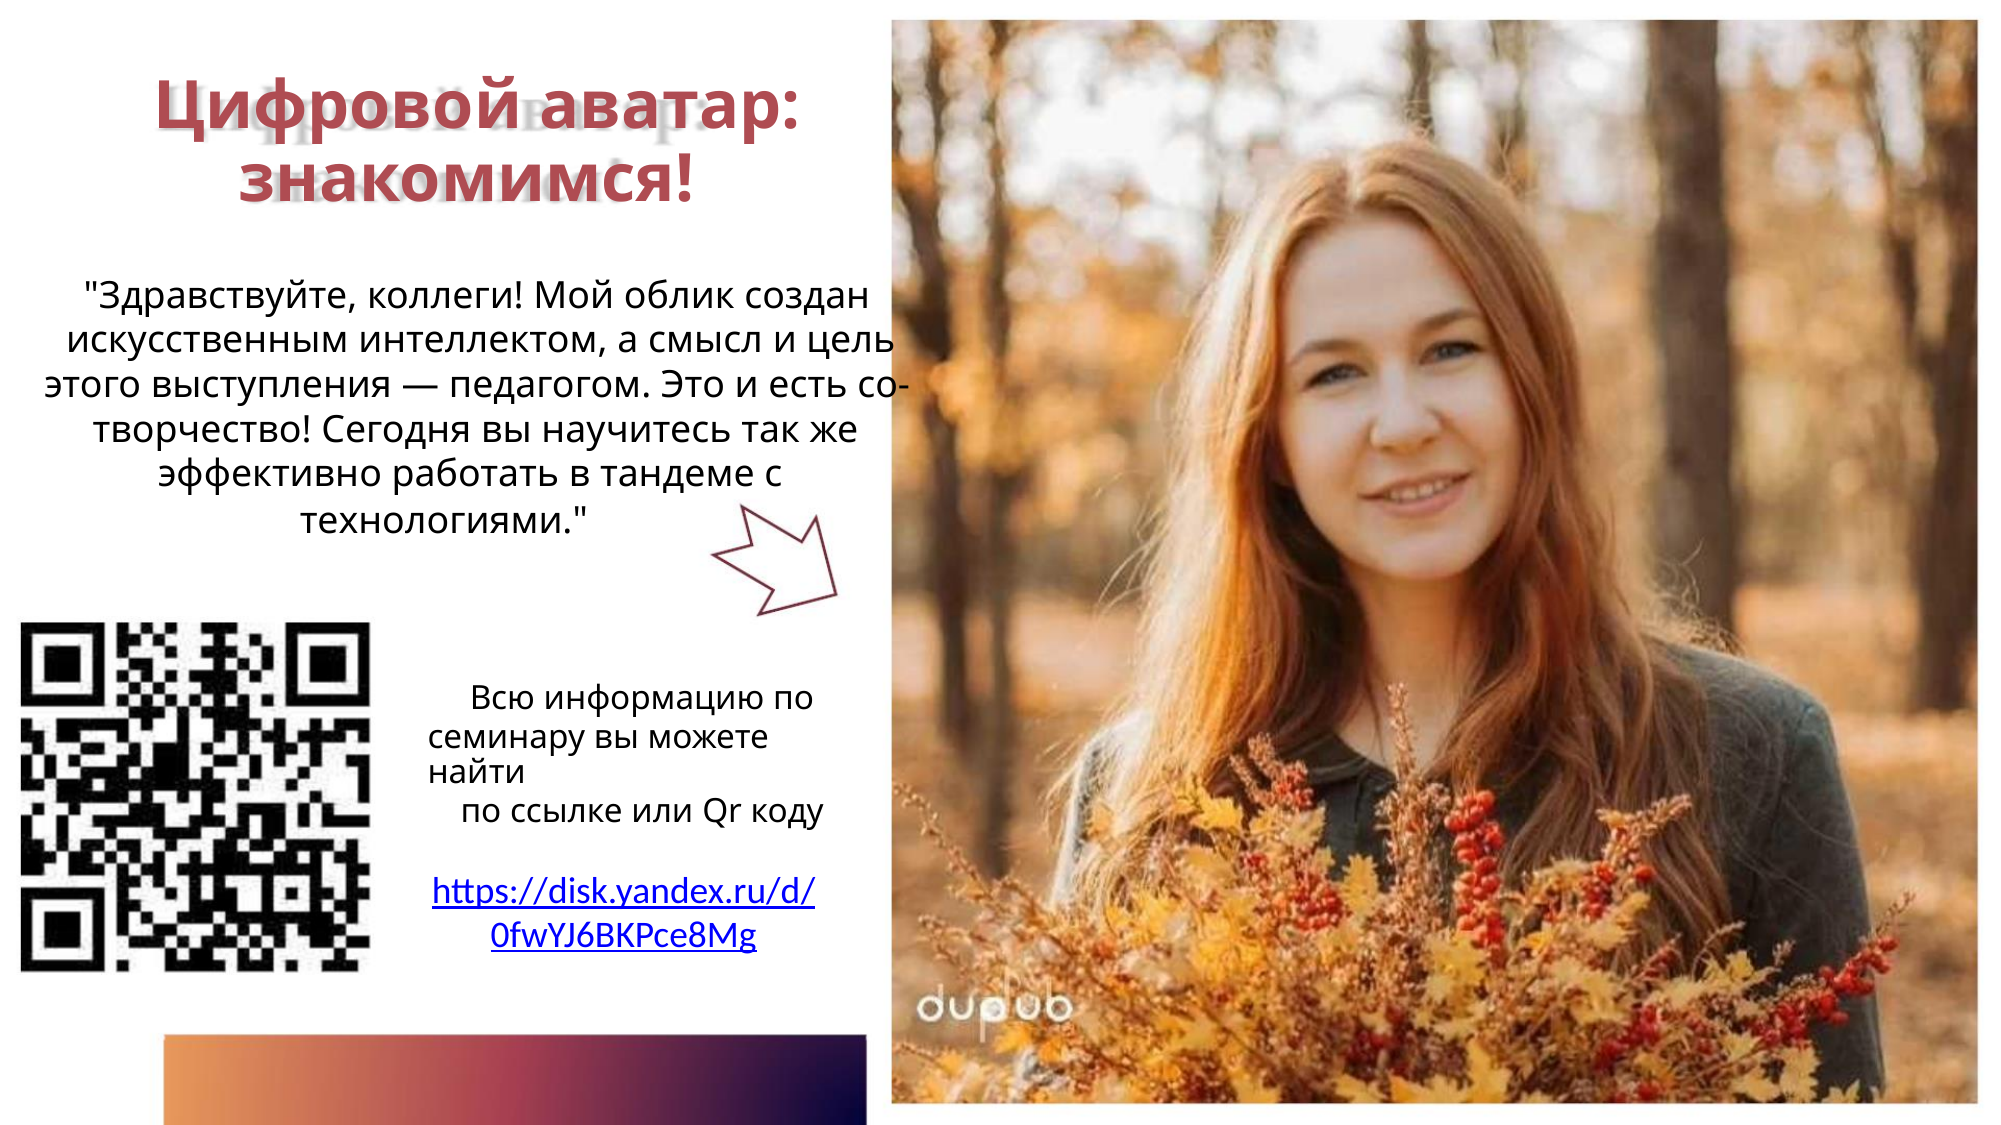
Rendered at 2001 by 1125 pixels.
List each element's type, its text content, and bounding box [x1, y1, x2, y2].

text_box Всю информацию по семинару вы можете найти по ссылке или Qr коду [427, 681, 871, 829]
text_box Цифровой аватар: знакомимся! [153, 72, 810, 215]
text_box https://disk.yandex.ru/d/ 0fwYJ6BKPce8Mg [431, 872, 878, 956]
text_box [0, 0, 2000, 1125]
text_box технологиями." [299, 502, 606, 542]
text_box "Здравствуйте, коллеги! Мой облик создан искусственным интеллектом, а смысл и цель этого выступления — педагогом. Это и есть со- творчество! Сегодня вы научитесь так же эффективно работать в тандеме с [44, 277, 923, 494]
